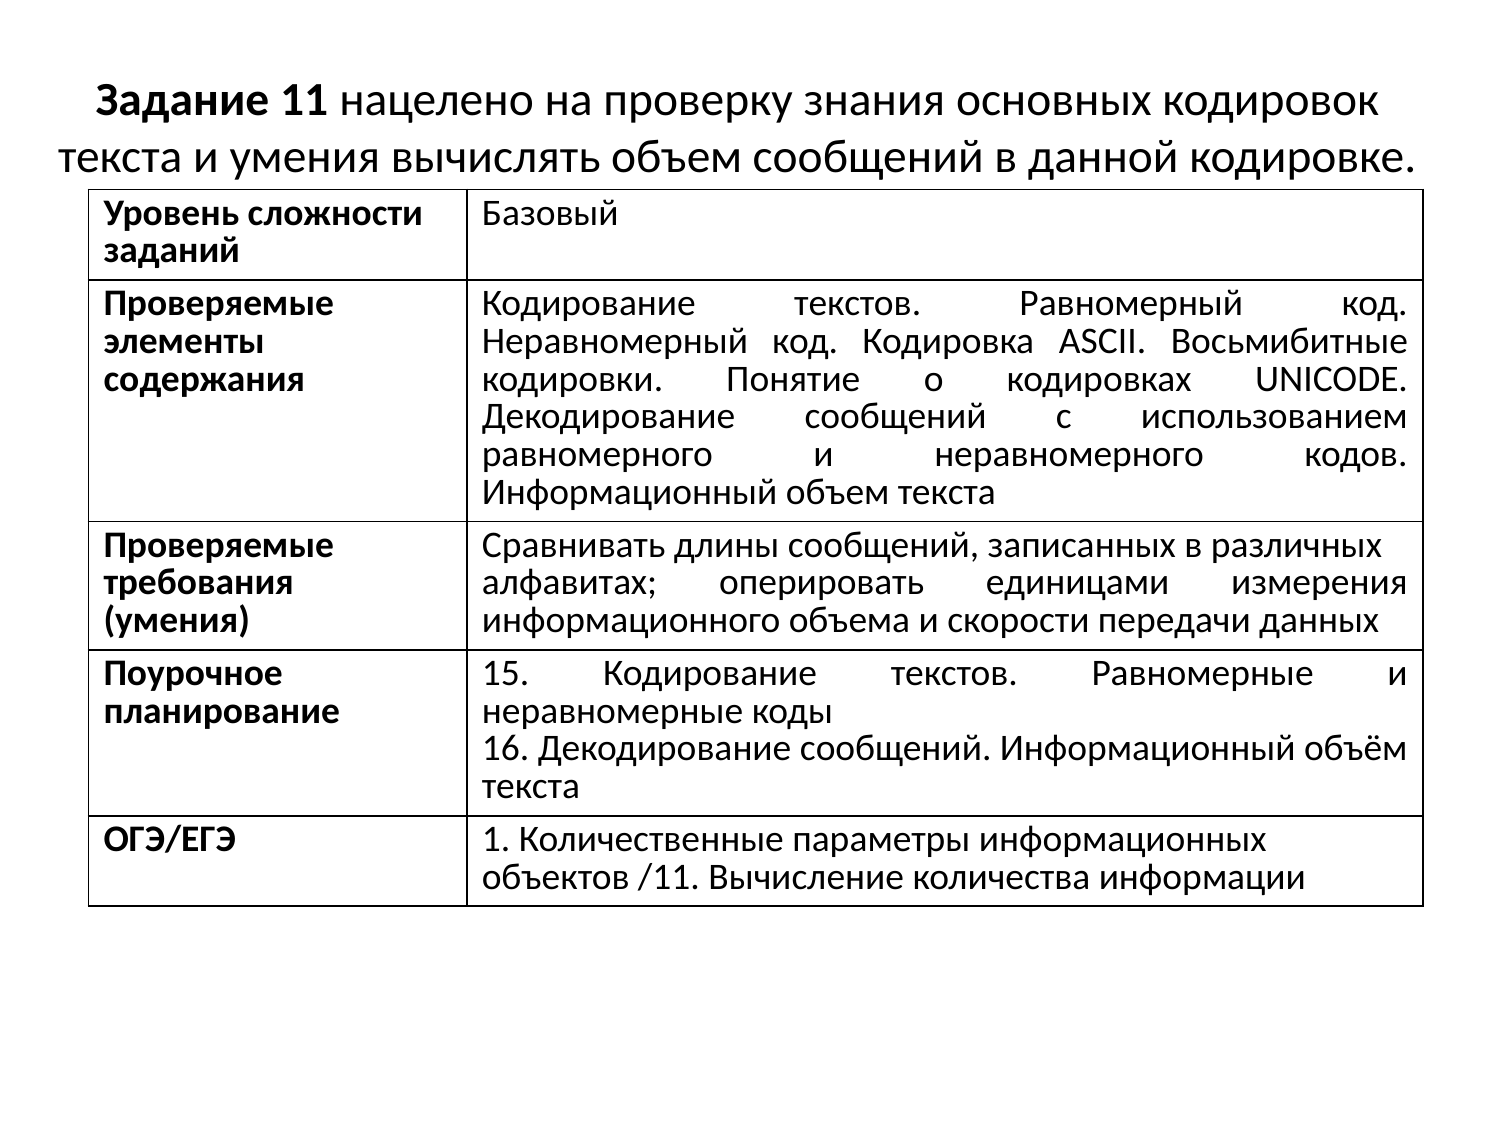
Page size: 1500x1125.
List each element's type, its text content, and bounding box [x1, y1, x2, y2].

table_cell Сравнивать длины сообщений, записанных в различных алфавитах; оперировать единицами измерения информационного объема и скорости передачи данных [468, 522, 1422, 649]
table_header Уровень сложности заданий [89, 190, 466, 279]
table_header Базовый [468, 190, 1422, 279]
table_cell Кодирование текстов. Равномерный код. Неравномерный код. Кодировка ASCII. Восьмибитные кодировки. Понятие о кодировках UNICODE. Декодирование сообщений с использованием равномерного и неравномерного кодов. Информационный объем текста [468, 281, 1422, 521]
table_cell Проверяемые элементы содержания [89, 281, 466, 521]
title Задание 11 нацелено на проверку знания основных кодировок текста и умения вычислять объем сообщений в данной кодировке. [41, 30, 1436, 219]
table_cell 1. Количественные параметры информационных объектов /11. Вычисление количества информации [468, 817, 1422, 905]
table_cell Поурочное планирование [89, 651, 466, 815]
table_cell Проверяемые требования (умения) [89, 522, 466, 649]
table_cell ОГЭ/ЕГЭ [89, 817, 466, 905]
table_cell 15. Кодирование текстов. Равномерные и неравномерные коды 16. Декодирование сообщений. Информационный объём текста [468, 651, 1422, 815]
